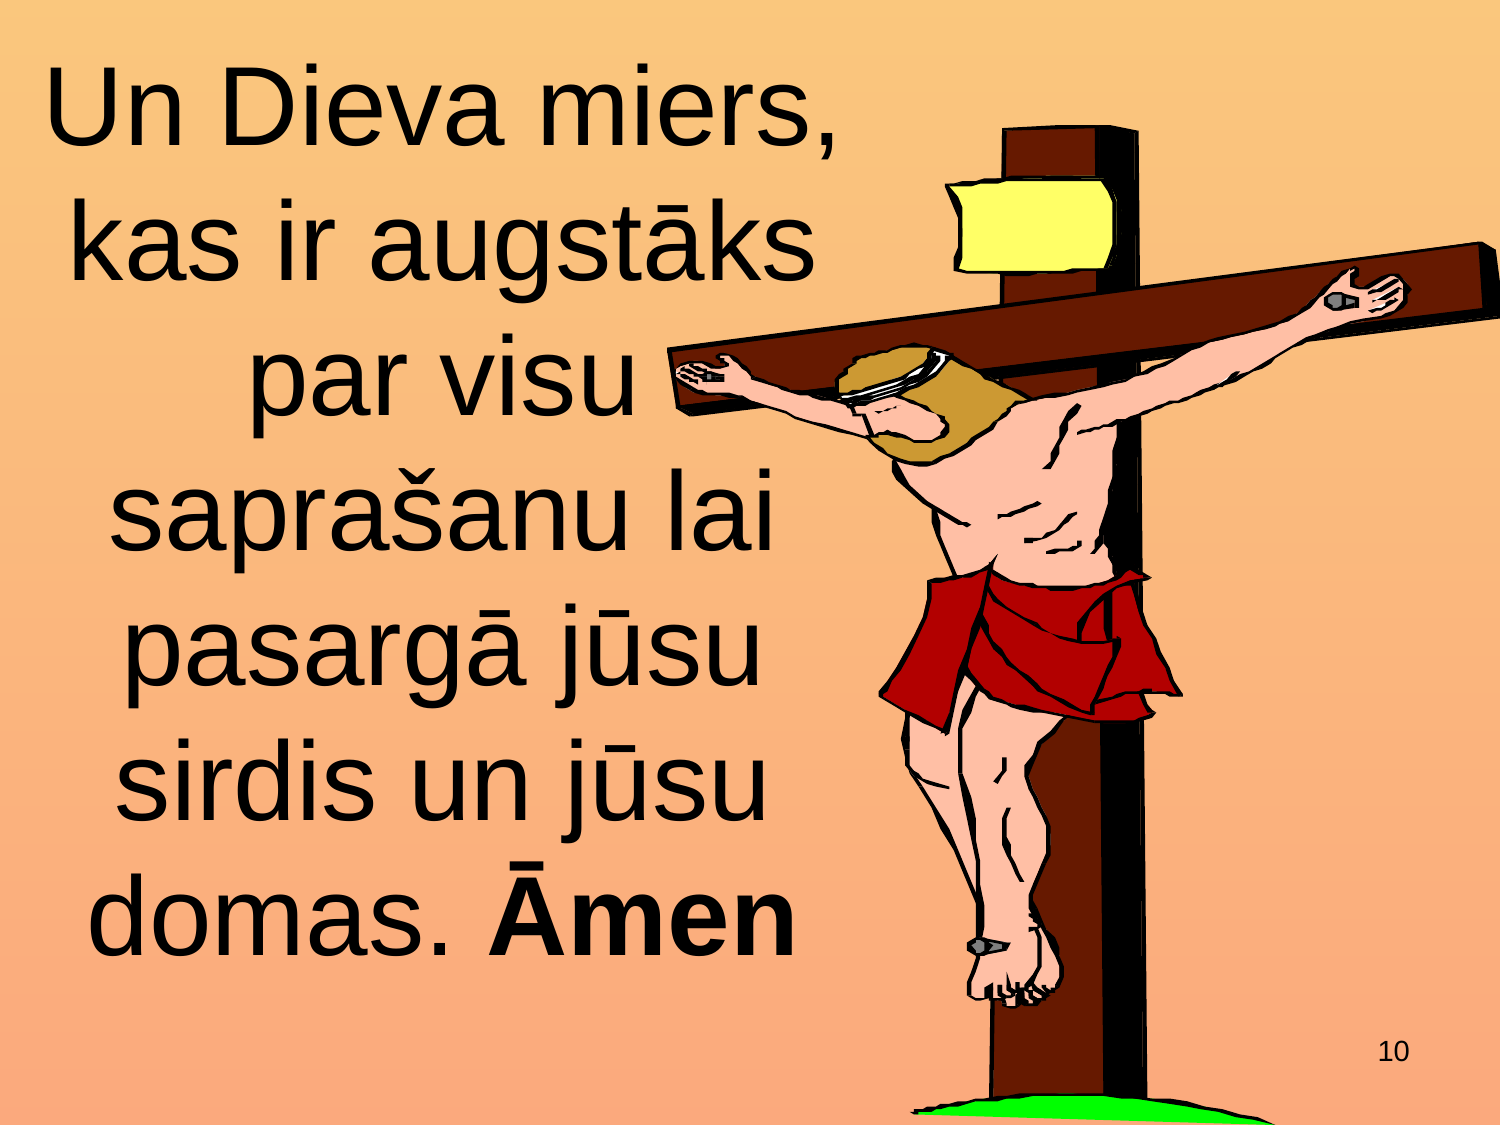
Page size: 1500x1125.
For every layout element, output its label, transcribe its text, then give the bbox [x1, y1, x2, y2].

picture [662, 125, 1500, 1125]
title Un Dieva miers, kas ir augstāks par visu saprašanu lai pasargā jūsu sirdis un jūsu domas. Āmen [17, 479, 657, 668]
